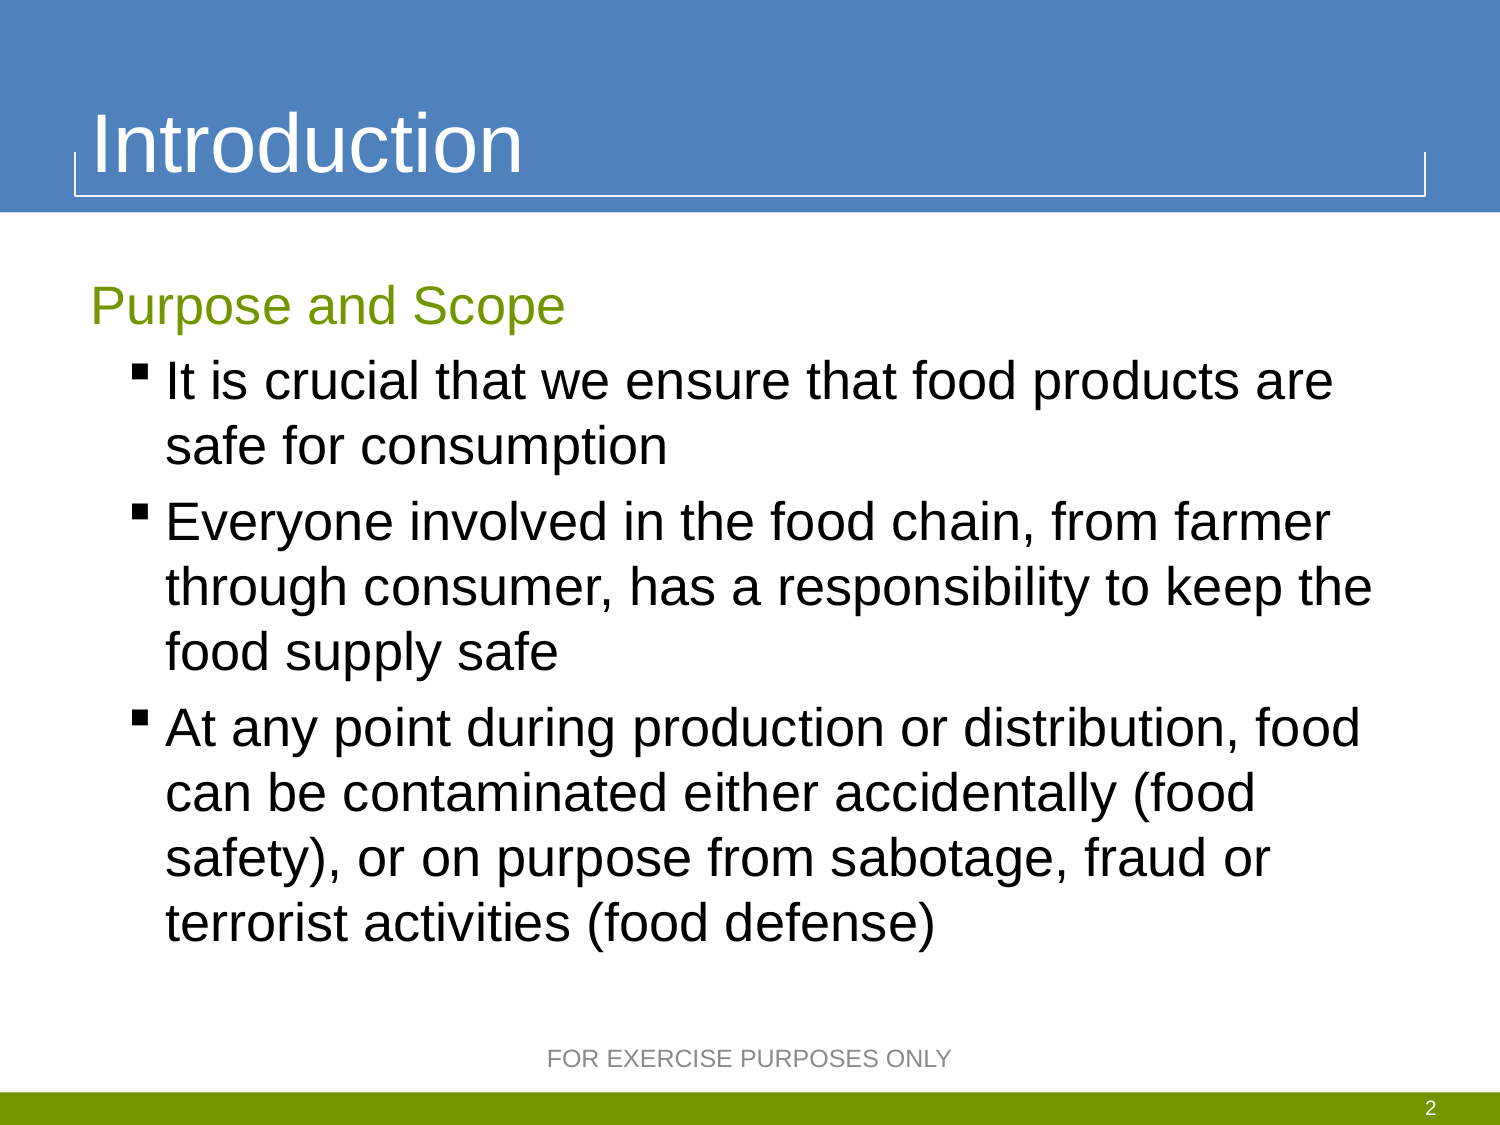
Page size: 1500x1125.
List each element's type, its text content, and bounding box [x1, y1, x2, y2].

footer FOR EXERCISE PURPOSES ONLY [512, 1042, 988, 1103]
title Introduction [74, 44, 1426, 233]
list Purpose and Scope It is crucial that we ensure that food products are safe for consumption Everyone involved in the food chain, from farmer through consumer, has a responsibility to keep the food supply safe At any point during production or distribution, food can be contaminated either accidentally (food safety), or on purpose from sabotage, fraud or terrorist activities (food defense) [74, 262, 1426, 1006]
